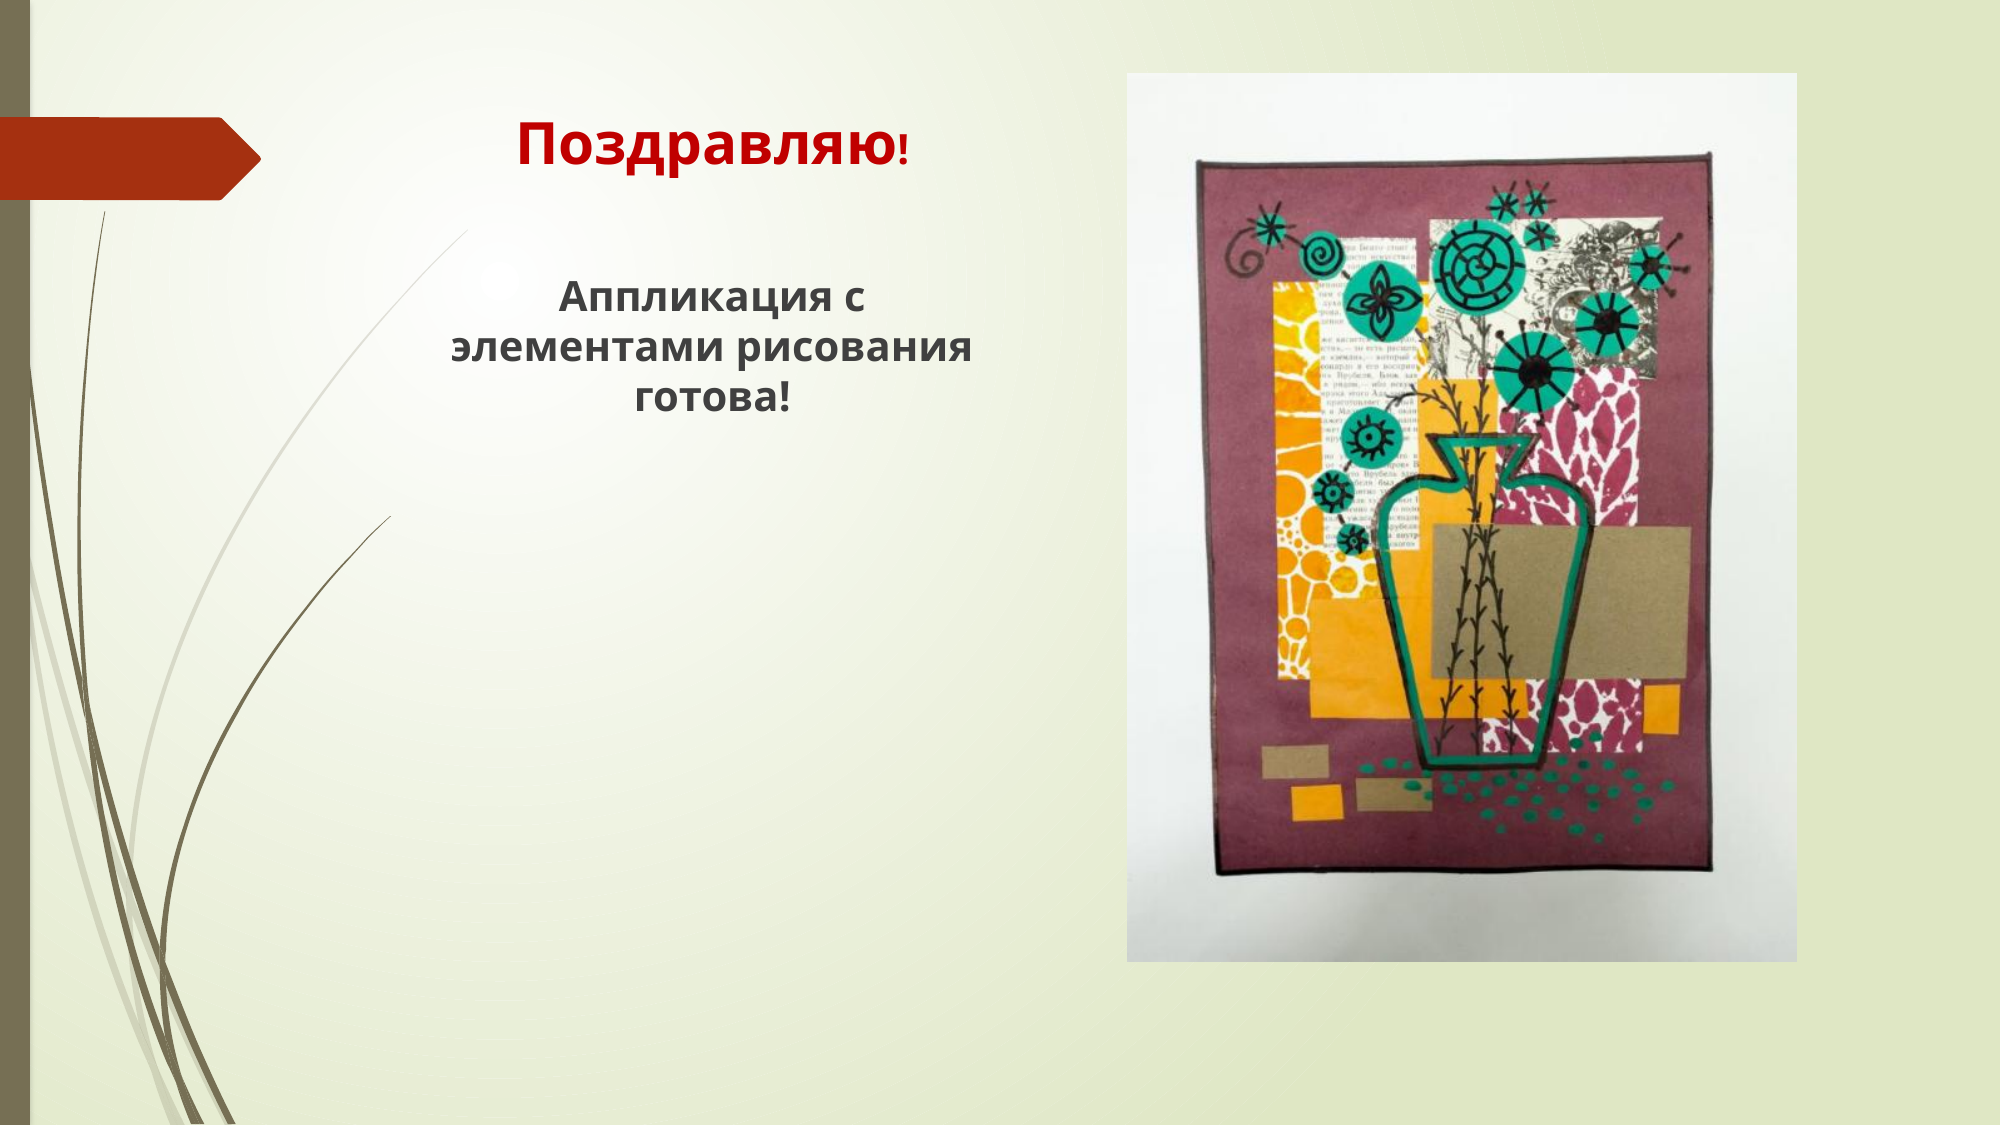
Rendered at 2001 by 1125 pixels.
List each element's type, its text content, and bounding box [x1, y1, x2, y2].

list Аппликация с элементами рисования готова! [424, 262, 1000, 962]
title Поздравляю! [424, 73, 1000, 234]
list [1127, 72, 1797, 962]
